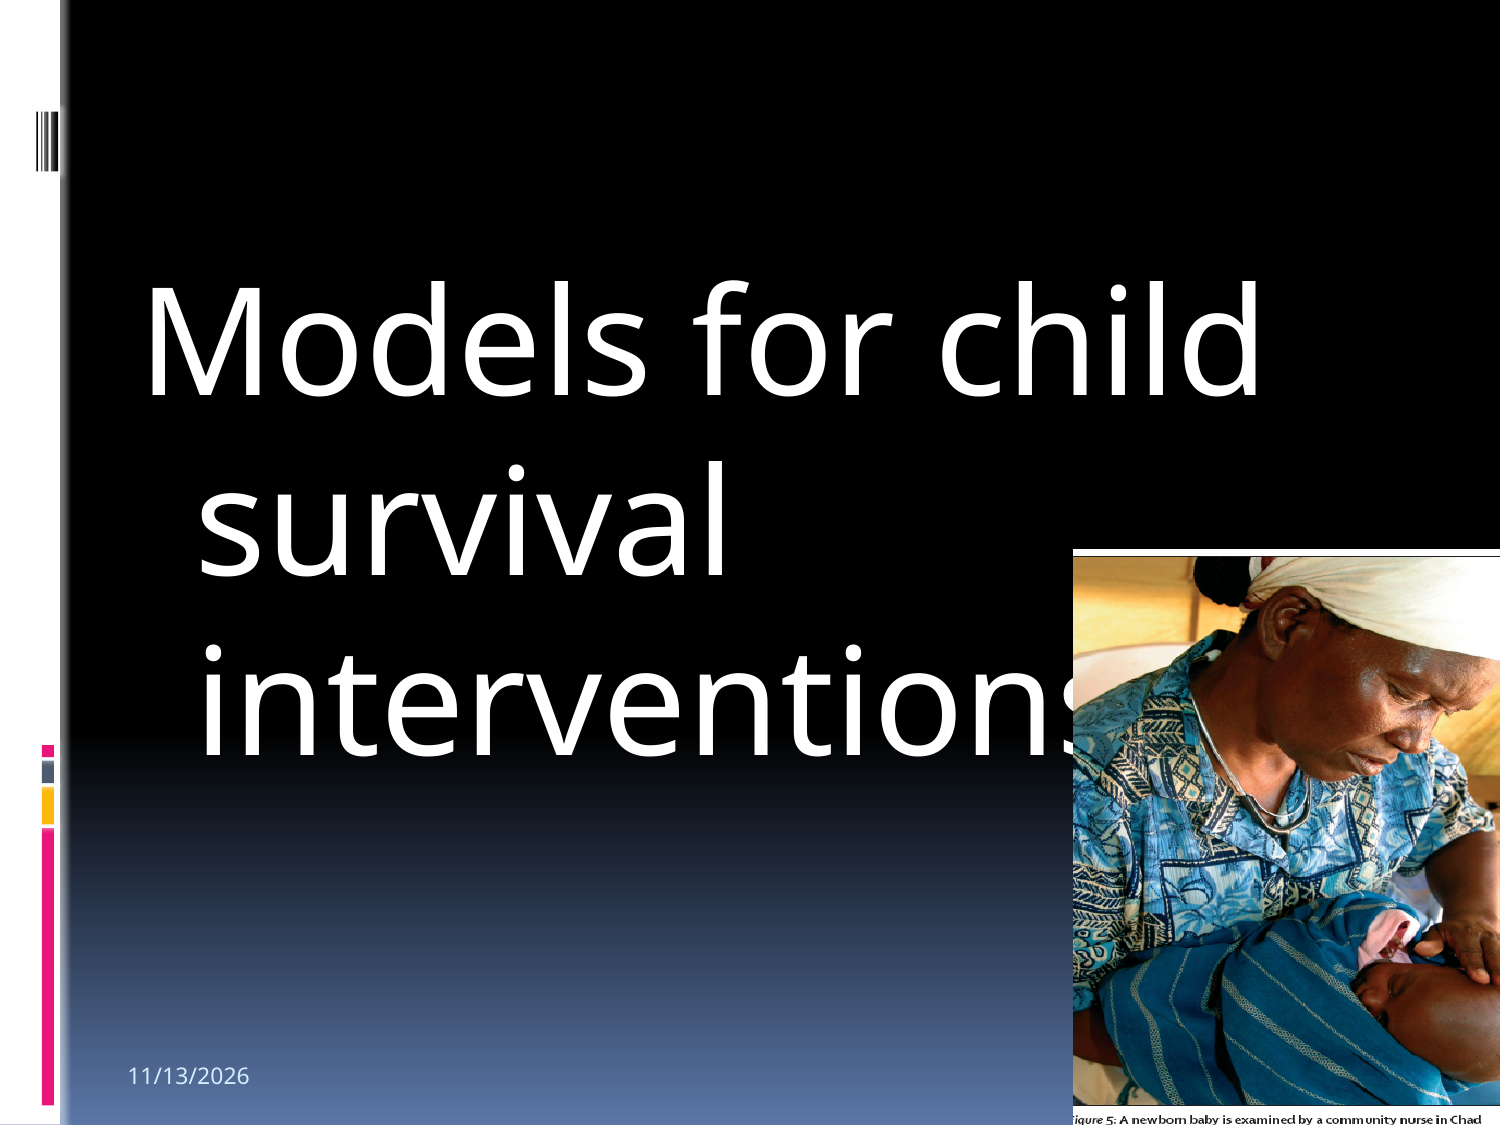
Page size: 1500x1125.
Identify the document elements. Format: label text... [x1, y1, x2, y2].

picture [1073, 549, 1500, 1125]
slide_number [112, 1025, 425, 1100]
list Models for child survival interventions [112, 237, 1388, 1000]
